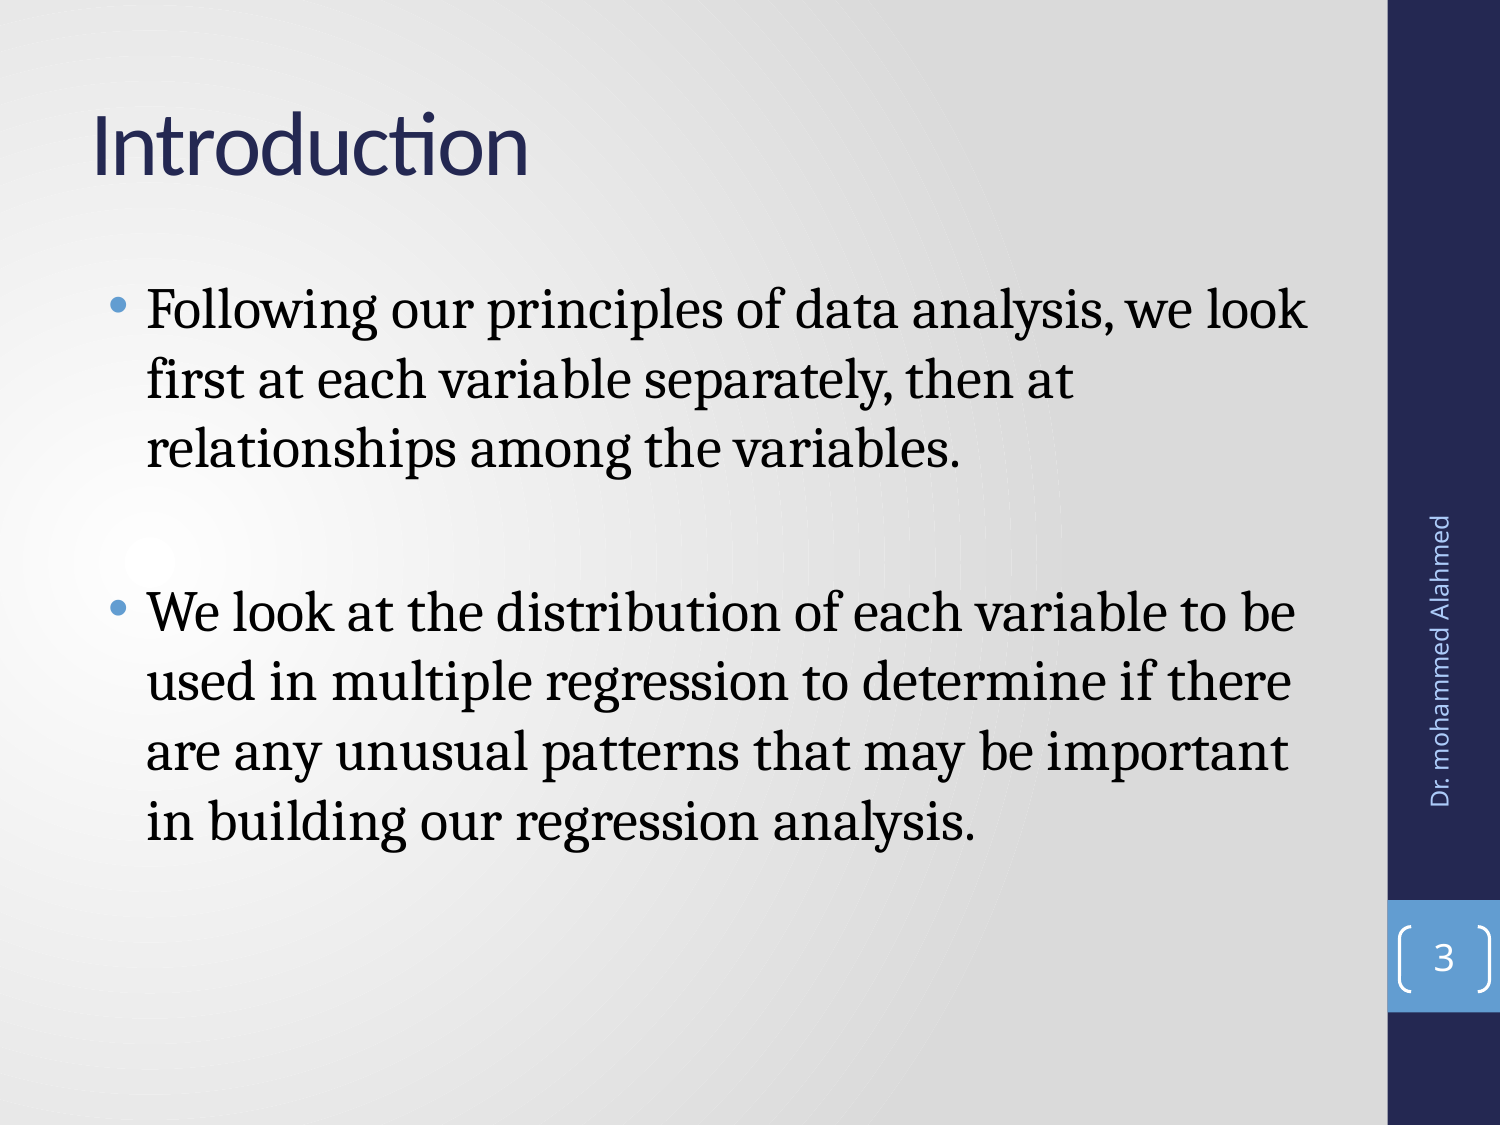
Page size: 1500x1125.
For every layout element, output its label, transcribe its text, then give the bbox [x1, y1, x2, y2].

title Introduction [75, 45, 1325, 233]
list Following our principles of data analysis, we look first at each variable separately, then at relationships among the variables. We look at the distribution of each variable to be used in multiple regression to determine if there are any unusual patterns that may be important in building our regression analysis. [75, 262, 1325, 1050]
slide_number 3 [1397, 925, 1492, 994]
footer Dr. mohammed Alahmed [1408, 500, 1469, 889]
